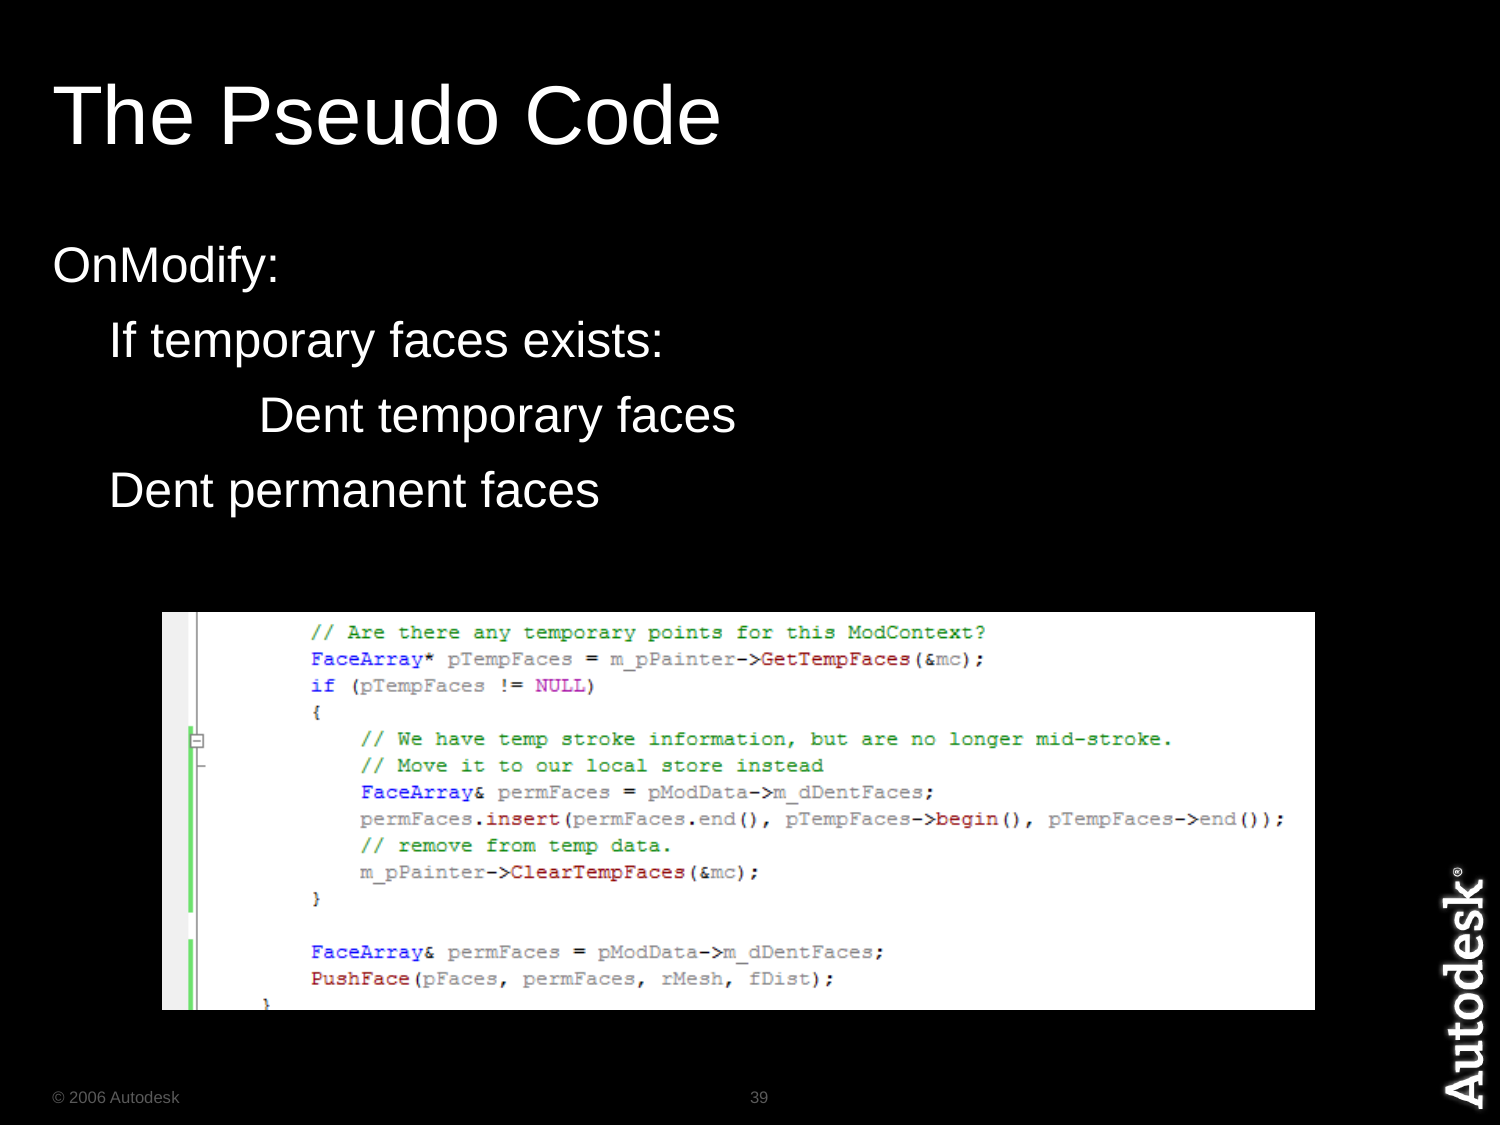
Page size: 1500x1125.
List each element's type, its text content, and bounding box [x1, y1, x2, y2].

picture [162, 612, 1315, 1010]
picture [1402, 0, 1500, 1125]
list OnModify: If temporary faces exists: Dent temporary faces Dent permanent faces [52, 231, 1401, 1073]
title The Pseudo Code [52, 22, 1401, 211]
